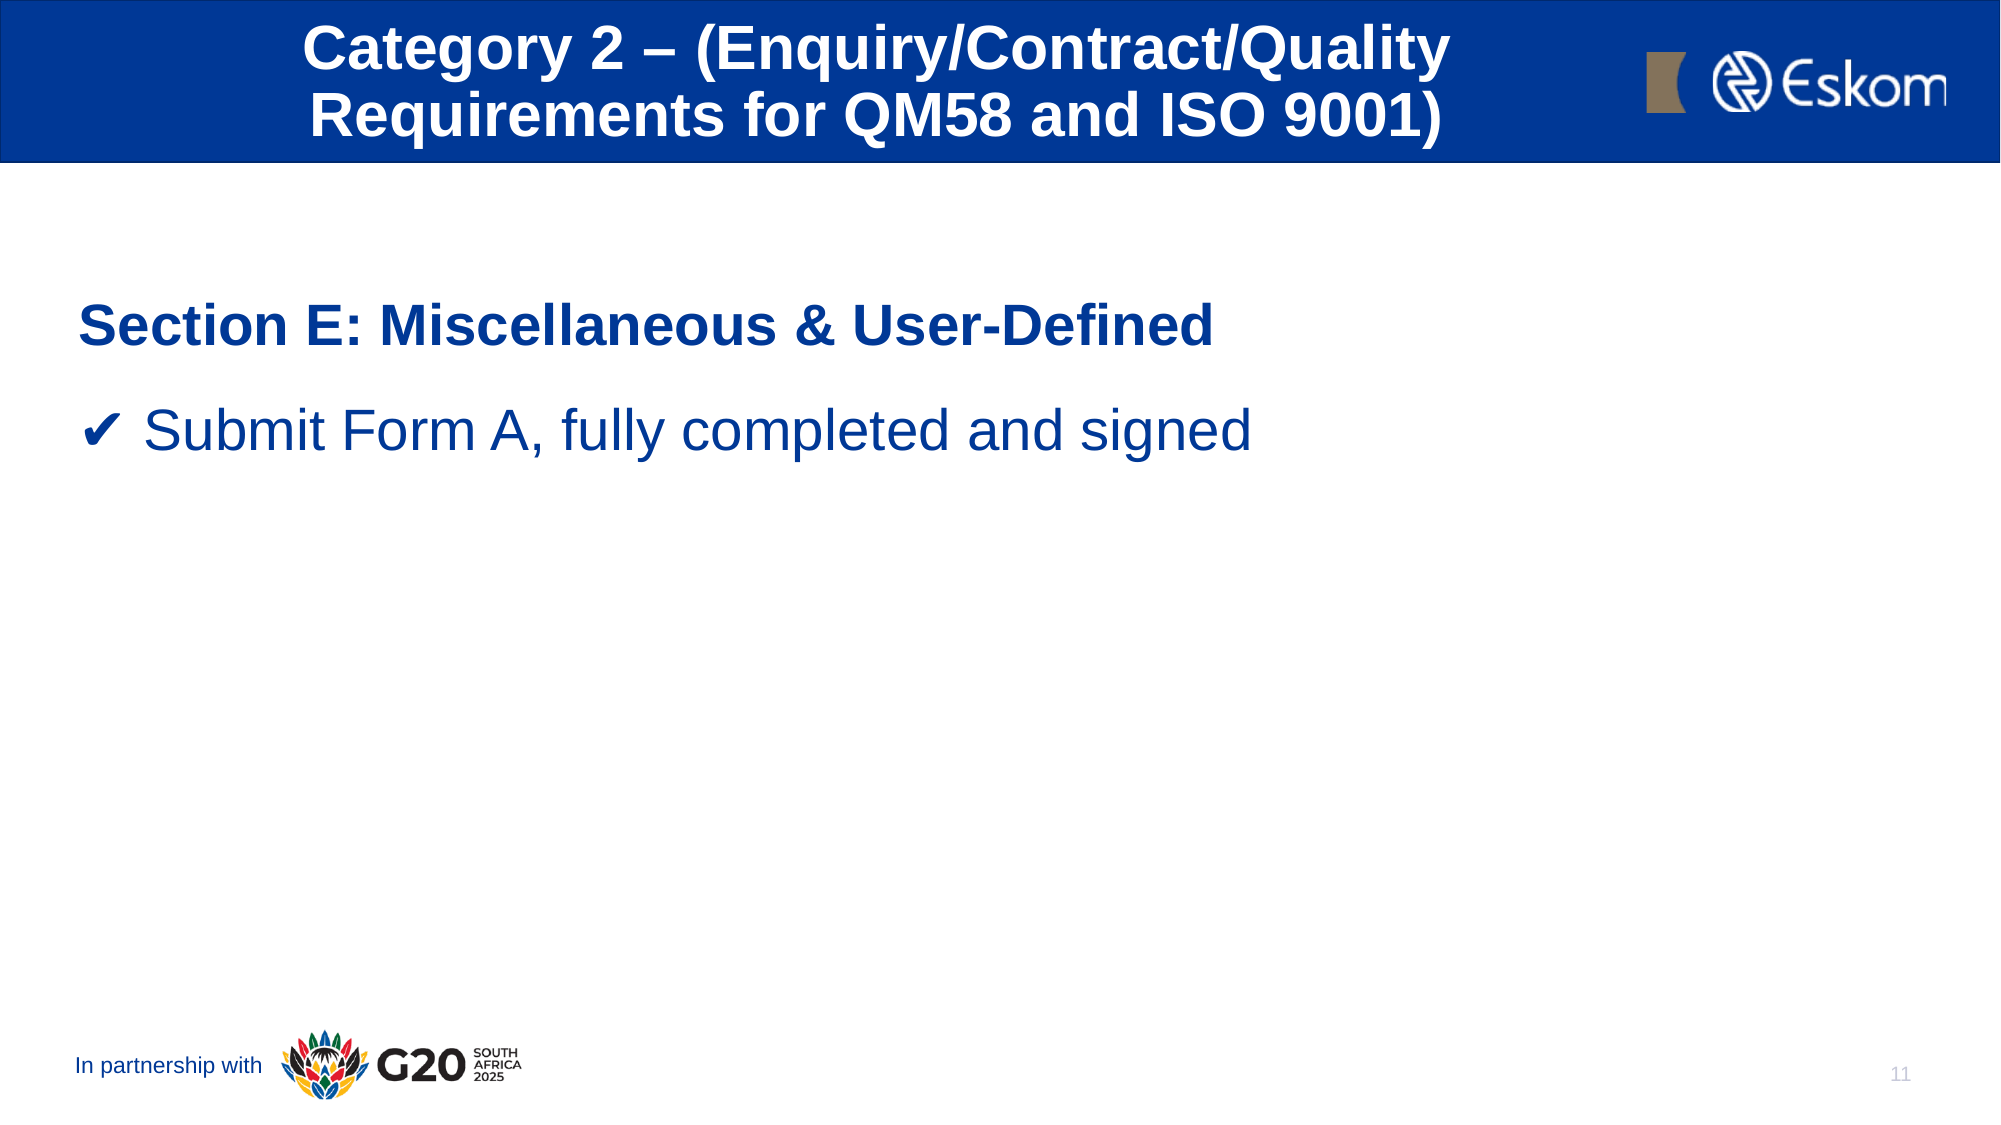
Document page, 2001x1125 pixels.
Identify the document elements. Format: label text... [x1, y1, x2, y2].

picture [280, 1029, 526, 1100]
slide_number 11 [1869, 1042, 1927, 1103]
text_box Section E: Miscellaneous & User-Defined ✔️ Submit Form A, fully completed and signed [64, 244, 1870, 530]
title Category 2 – (Enquiry/Contract/Quality Requirements for QM58 and ISO 9001) [0, 135, 1767, 245]
